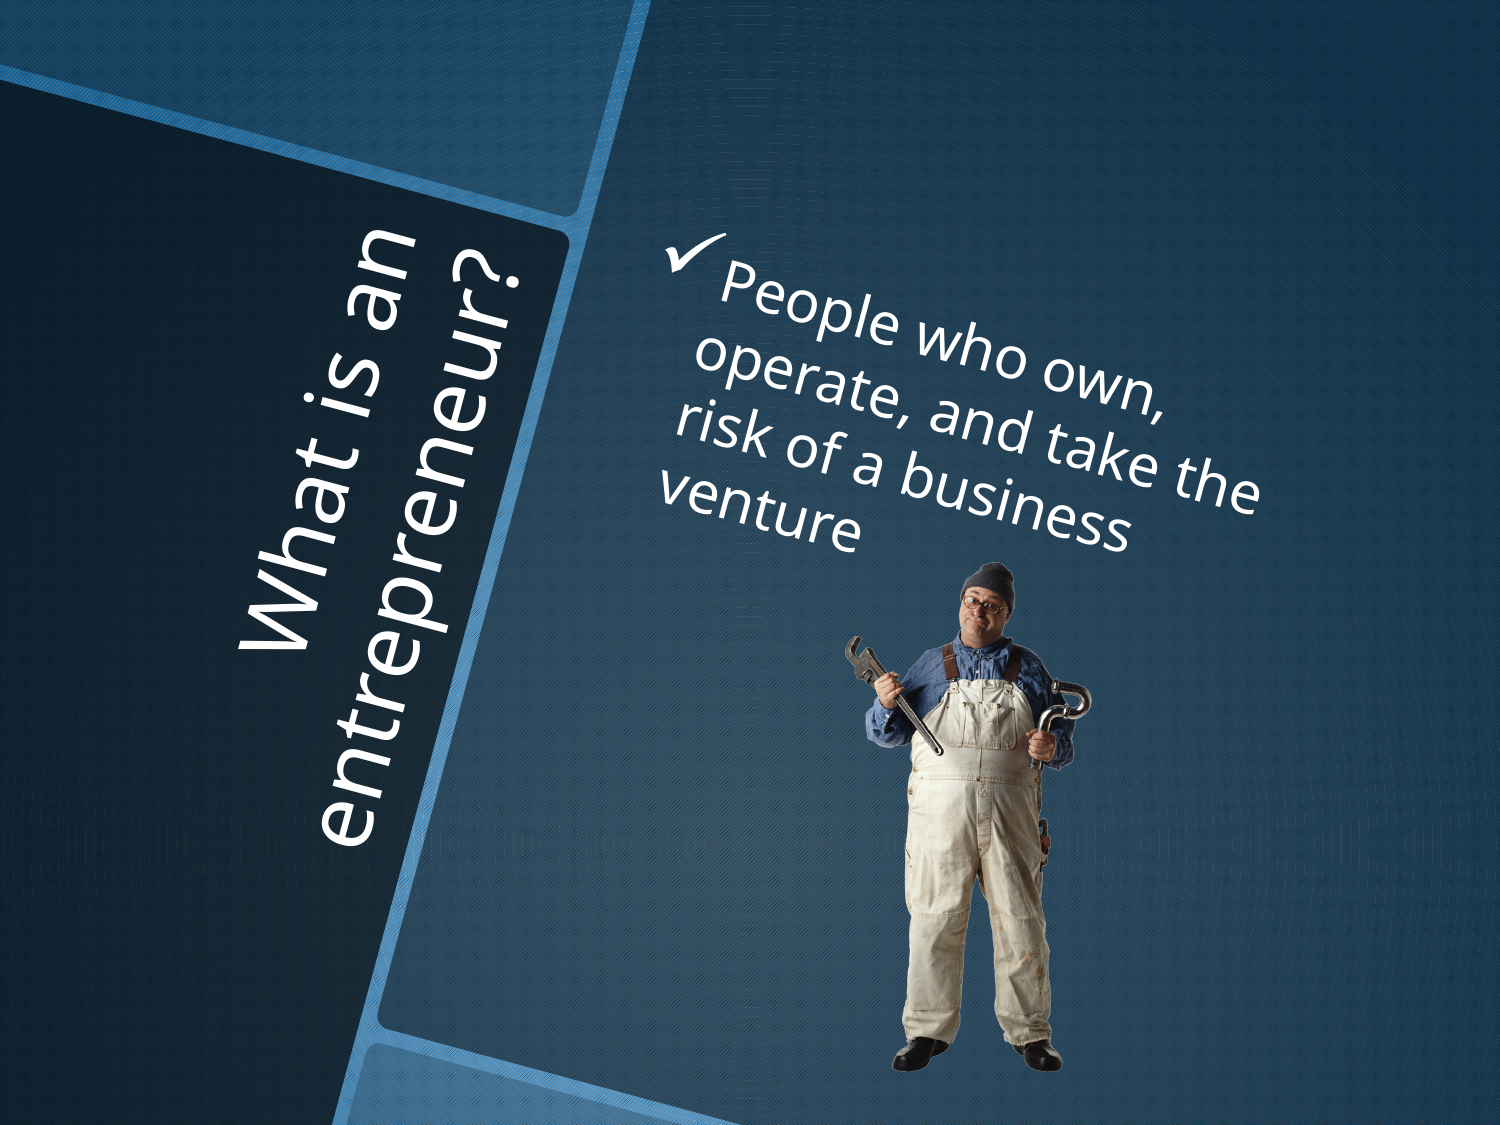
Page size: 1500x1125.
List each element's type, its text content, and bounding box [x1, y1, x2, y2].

picture [842, 558, 1093, 1076]
title What is an entrepreneur? [69, 181, 554, 1056]
list People who own, operate, and take the risk of a business venture [538, 72, 1430, 840]
